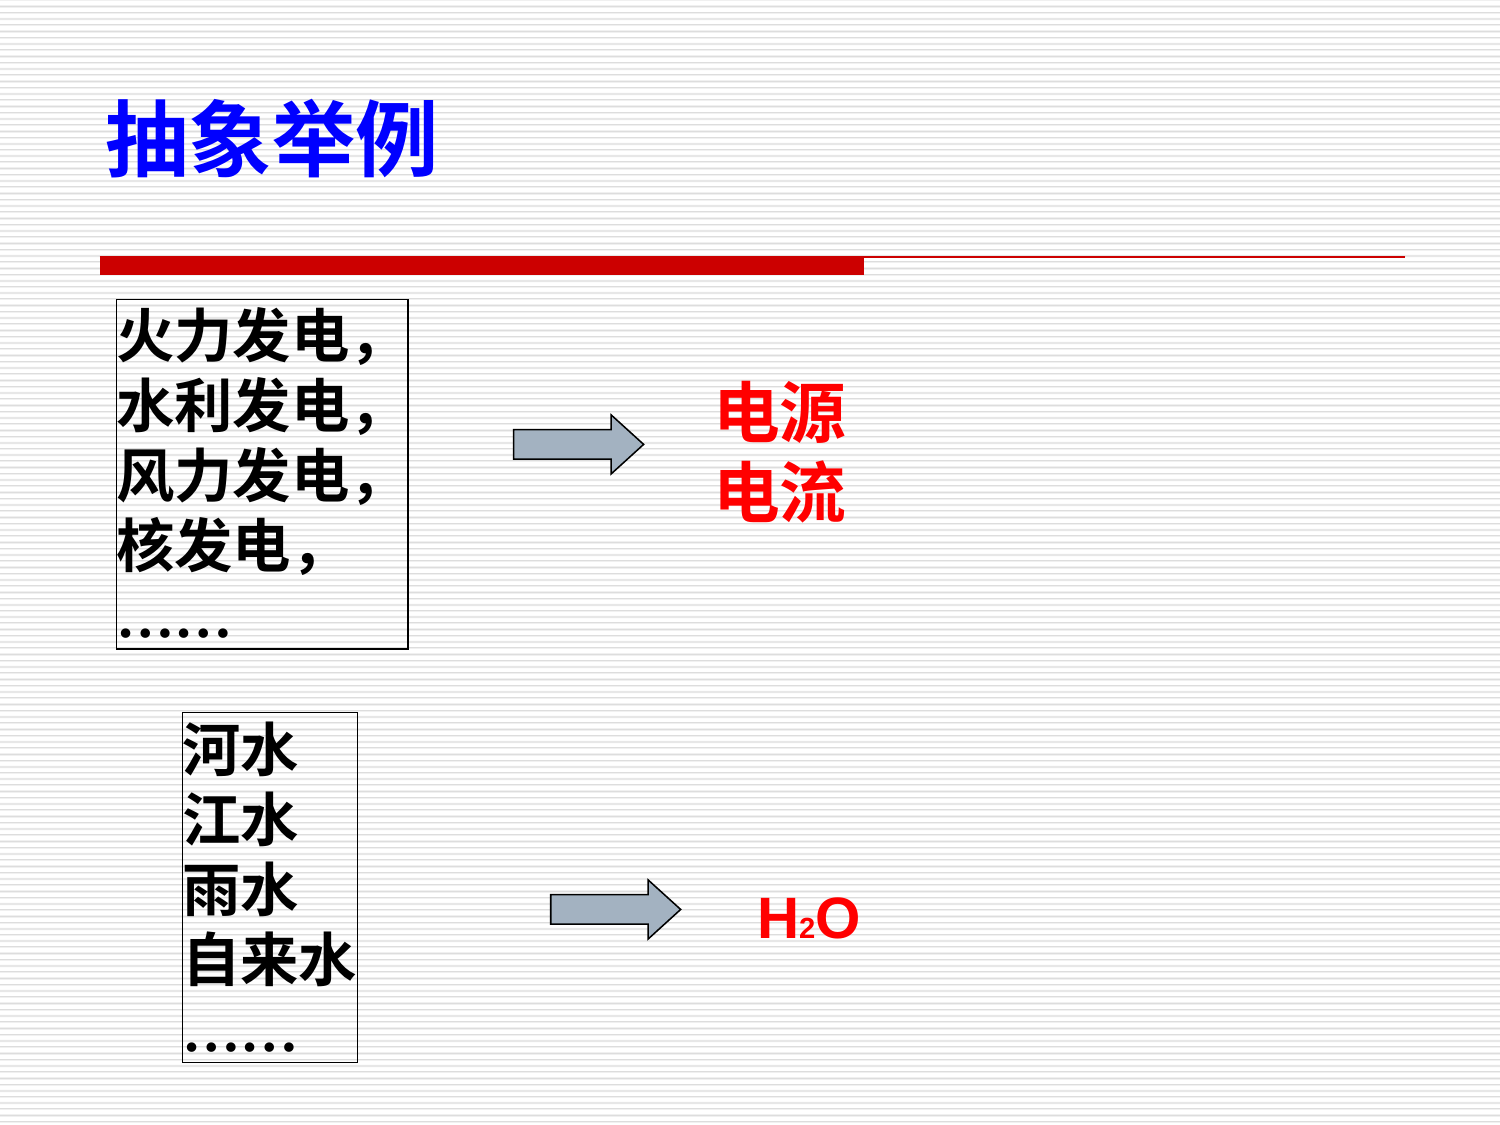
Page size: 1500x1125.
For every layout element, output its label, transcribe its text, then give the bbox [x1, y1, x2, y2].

picture [0, 0, 1500, 1125]
text_box 河水 江水 雨水 自来水 …… [182, 712, 358, 1063]
text_box [550, 879, 681, 940]
text_box 抽象举例 [95, 82, 450, 191]
text_box H2O [757, 879, 877, 950]
text_box [513, 414, 644, 474]
text_box 电源 电流 [713, 370, 990, 531]
text_box 火力发电， 水利发电， 风力发电， 核发电， …… [116, 299, 408, 650]
